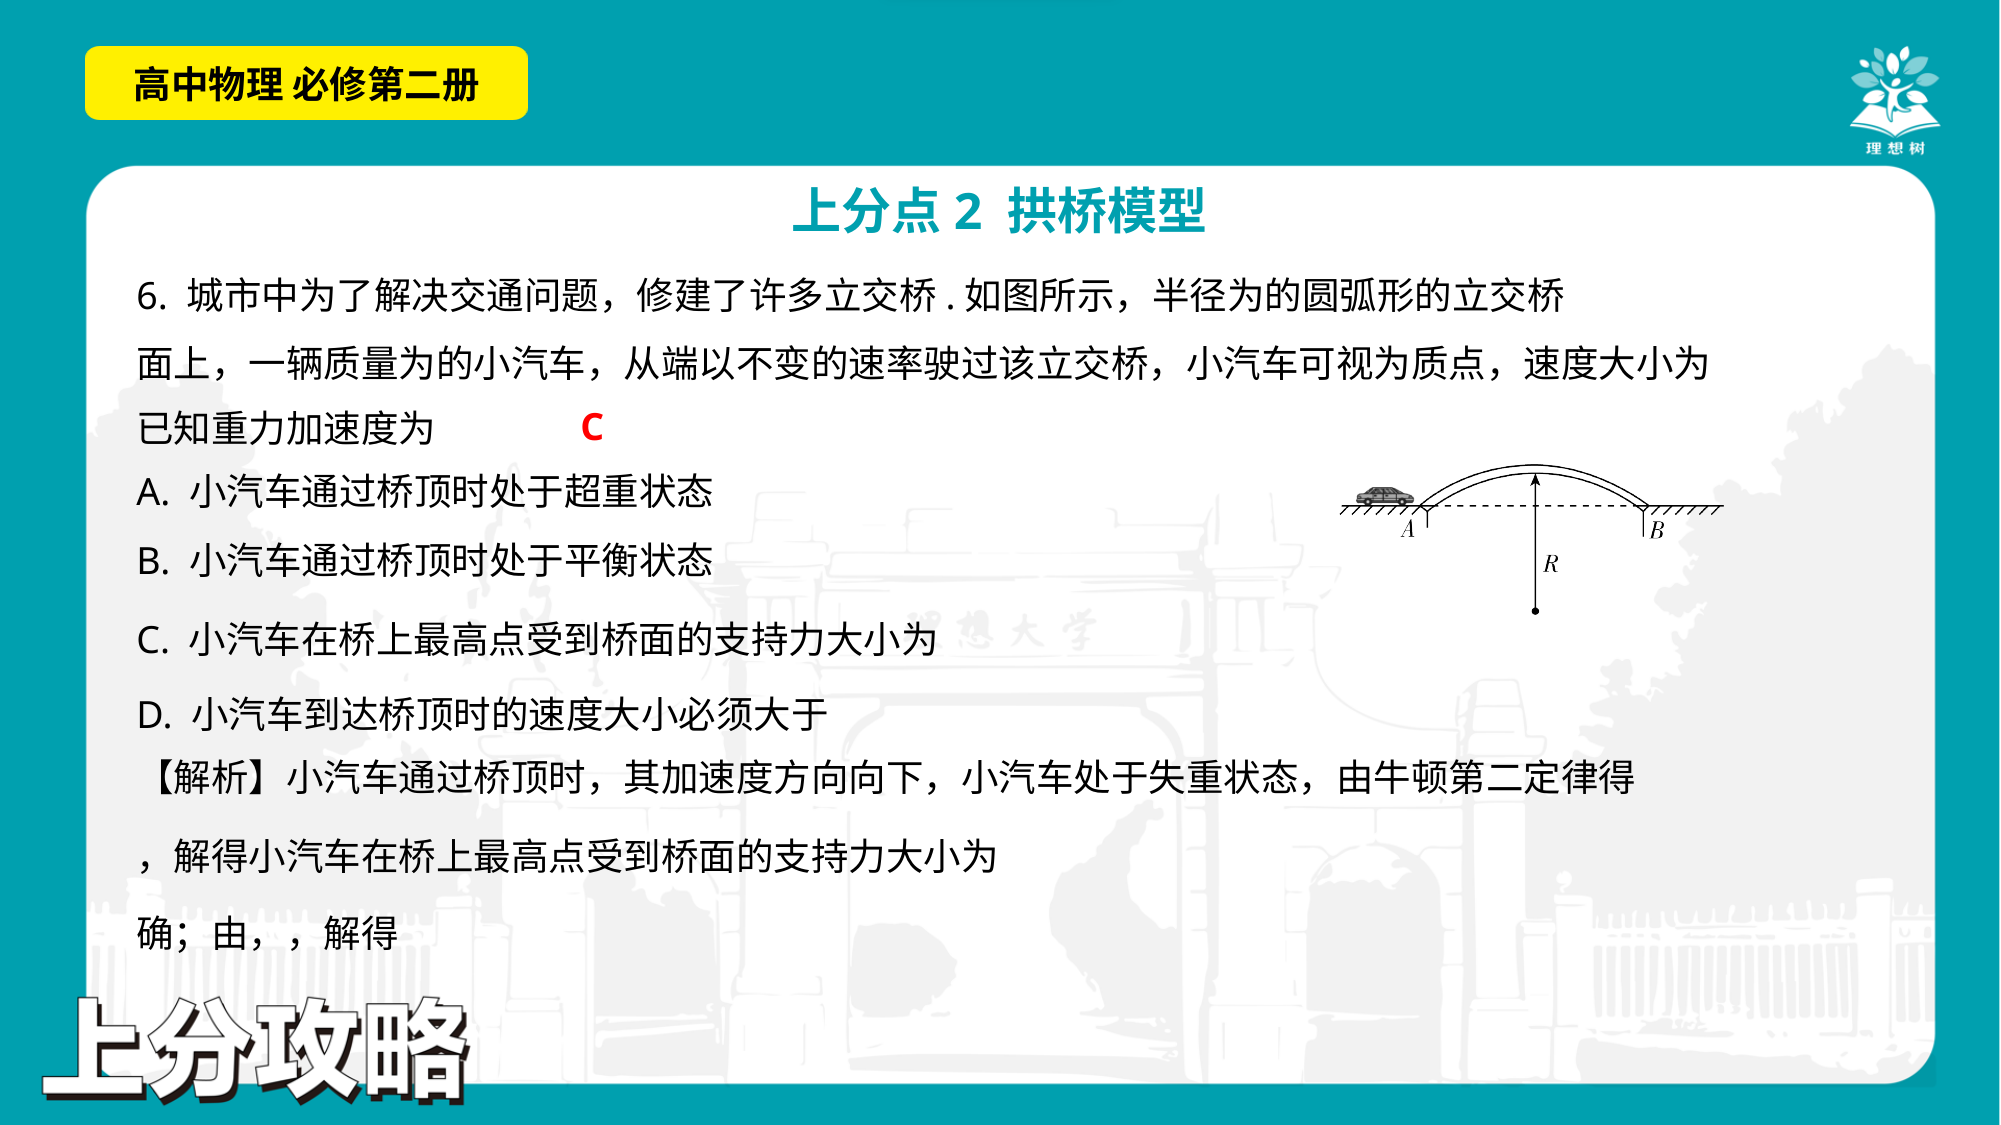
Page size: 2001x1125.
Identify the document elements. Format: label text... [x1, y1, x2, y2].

picture [0, 0, 2000, 1125]
text_box C [565, 383, 620, 442]
